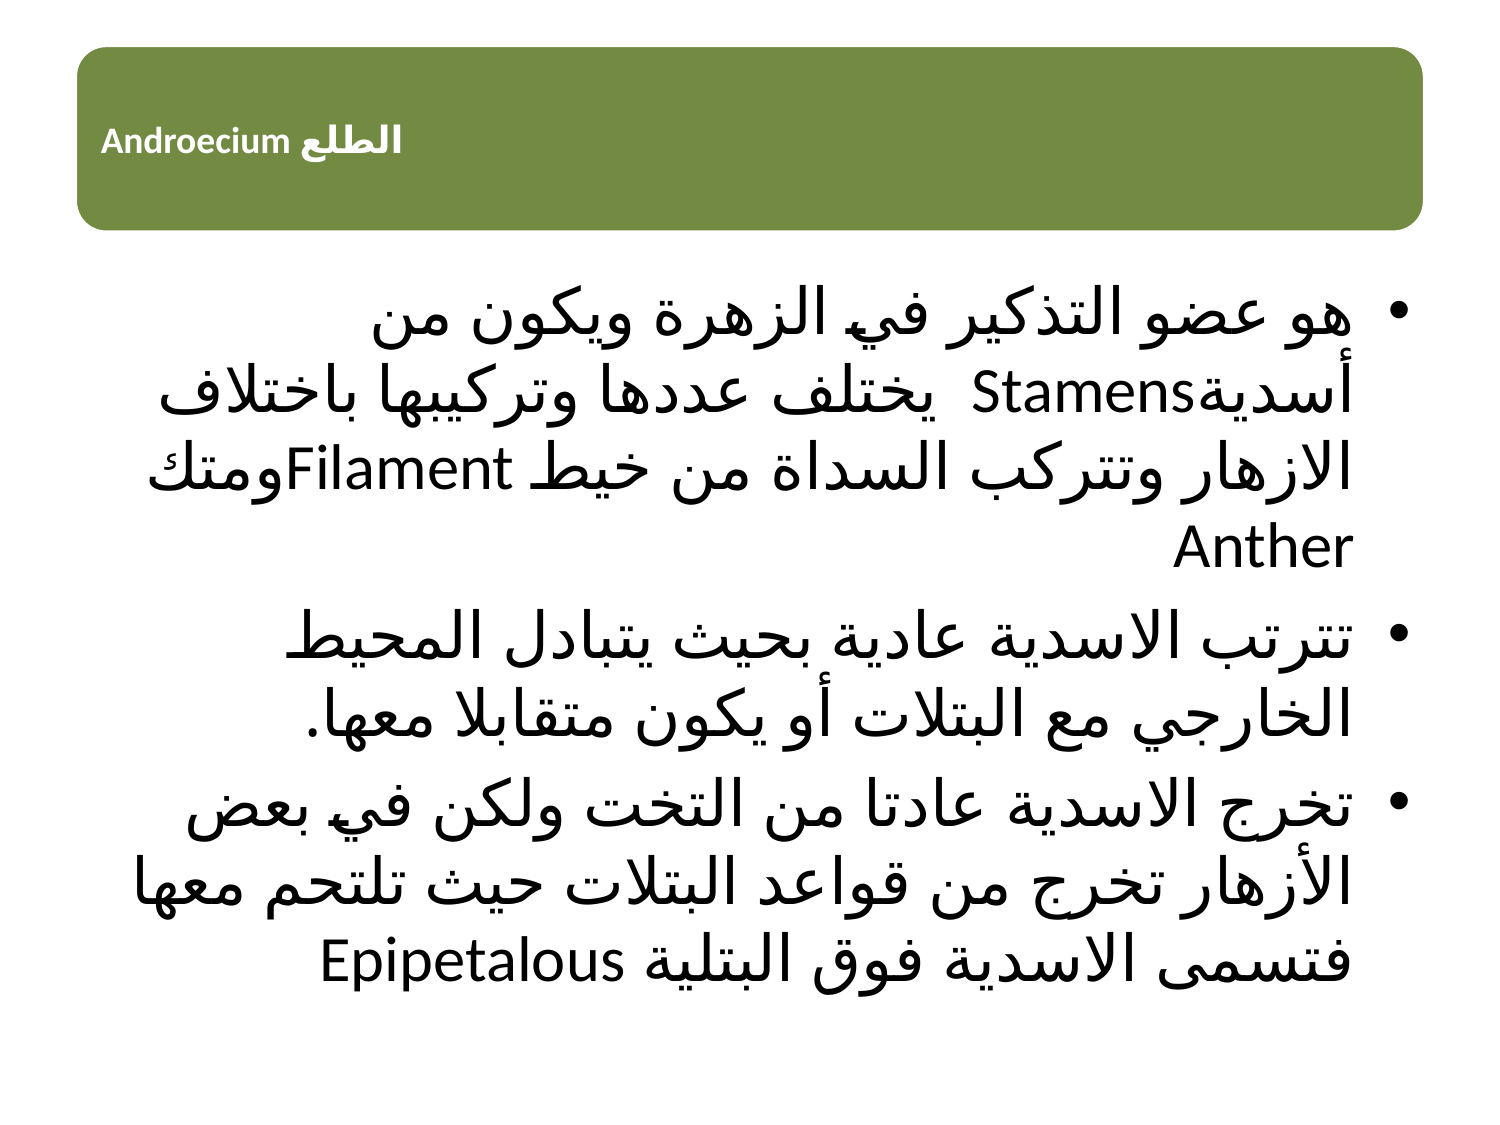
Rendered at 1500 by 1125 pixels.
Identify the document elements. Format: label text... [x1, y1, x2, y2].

list ھو عضو التذكیر في الزھرة ویكون من أسدیةStamens یختلف عددھا وتركیبھا باختلاف الازهار وتتركب السداة من خيط Filamentومتك Anther تترتب الاسدیة عادیة بحیث یتبادل المحیط الخارجي مع البتلات أو یكون متقابلا معھا. تخرج الاسدیة عادتا من التخت ولكن في بعض الأزھار تخرج من قواعد البتلات حیث تلتحم معھا فتسمى الاسدیة فوق البتلیة Epipetalous [75, 262, 1425, 1005]
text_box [74, 44, 1426, 233]
